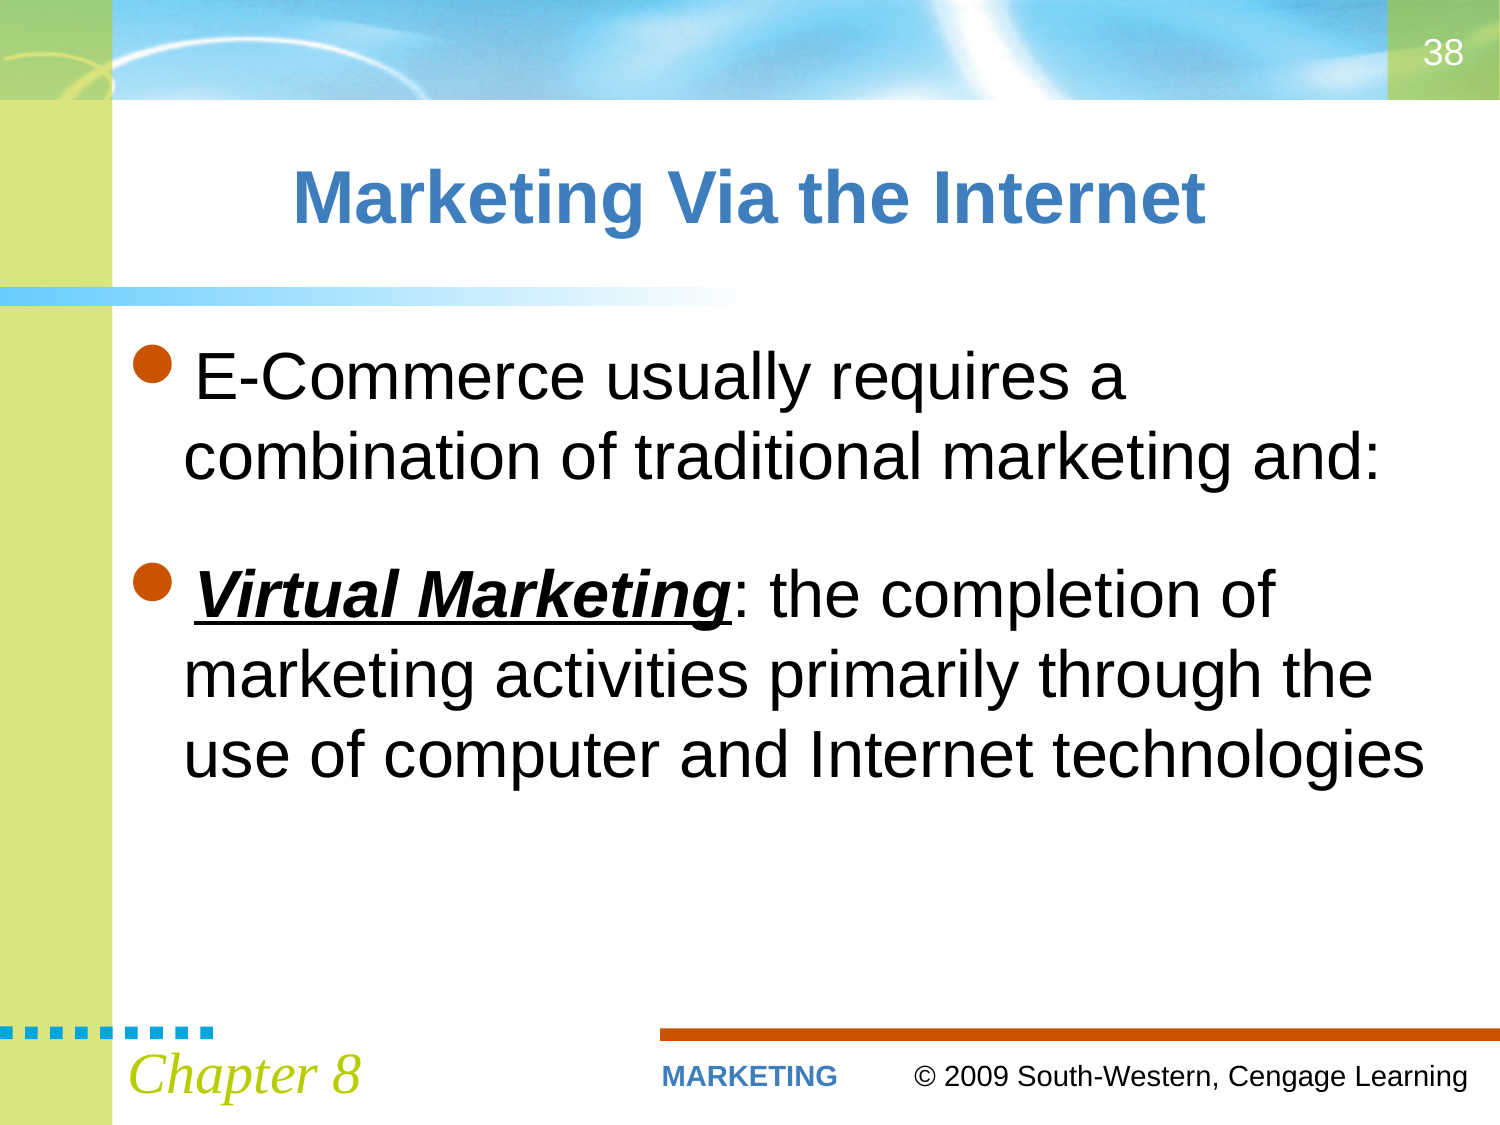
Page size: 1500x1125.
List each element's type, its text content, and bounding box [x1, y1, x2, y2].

list E-Commerce usually requires a combination of traditional marketing and: Virtual Marketing: the completion of marketing activities primarily through the use of computer and Internet technologies [112, 324, 1476, 1001]
title Marketing Via the Internet [112, 99, 1388, 288]
footer Chapter 8 [112, 1012, 638, 1113]
slide_number 38 [1387, 0, 1500, 101]
